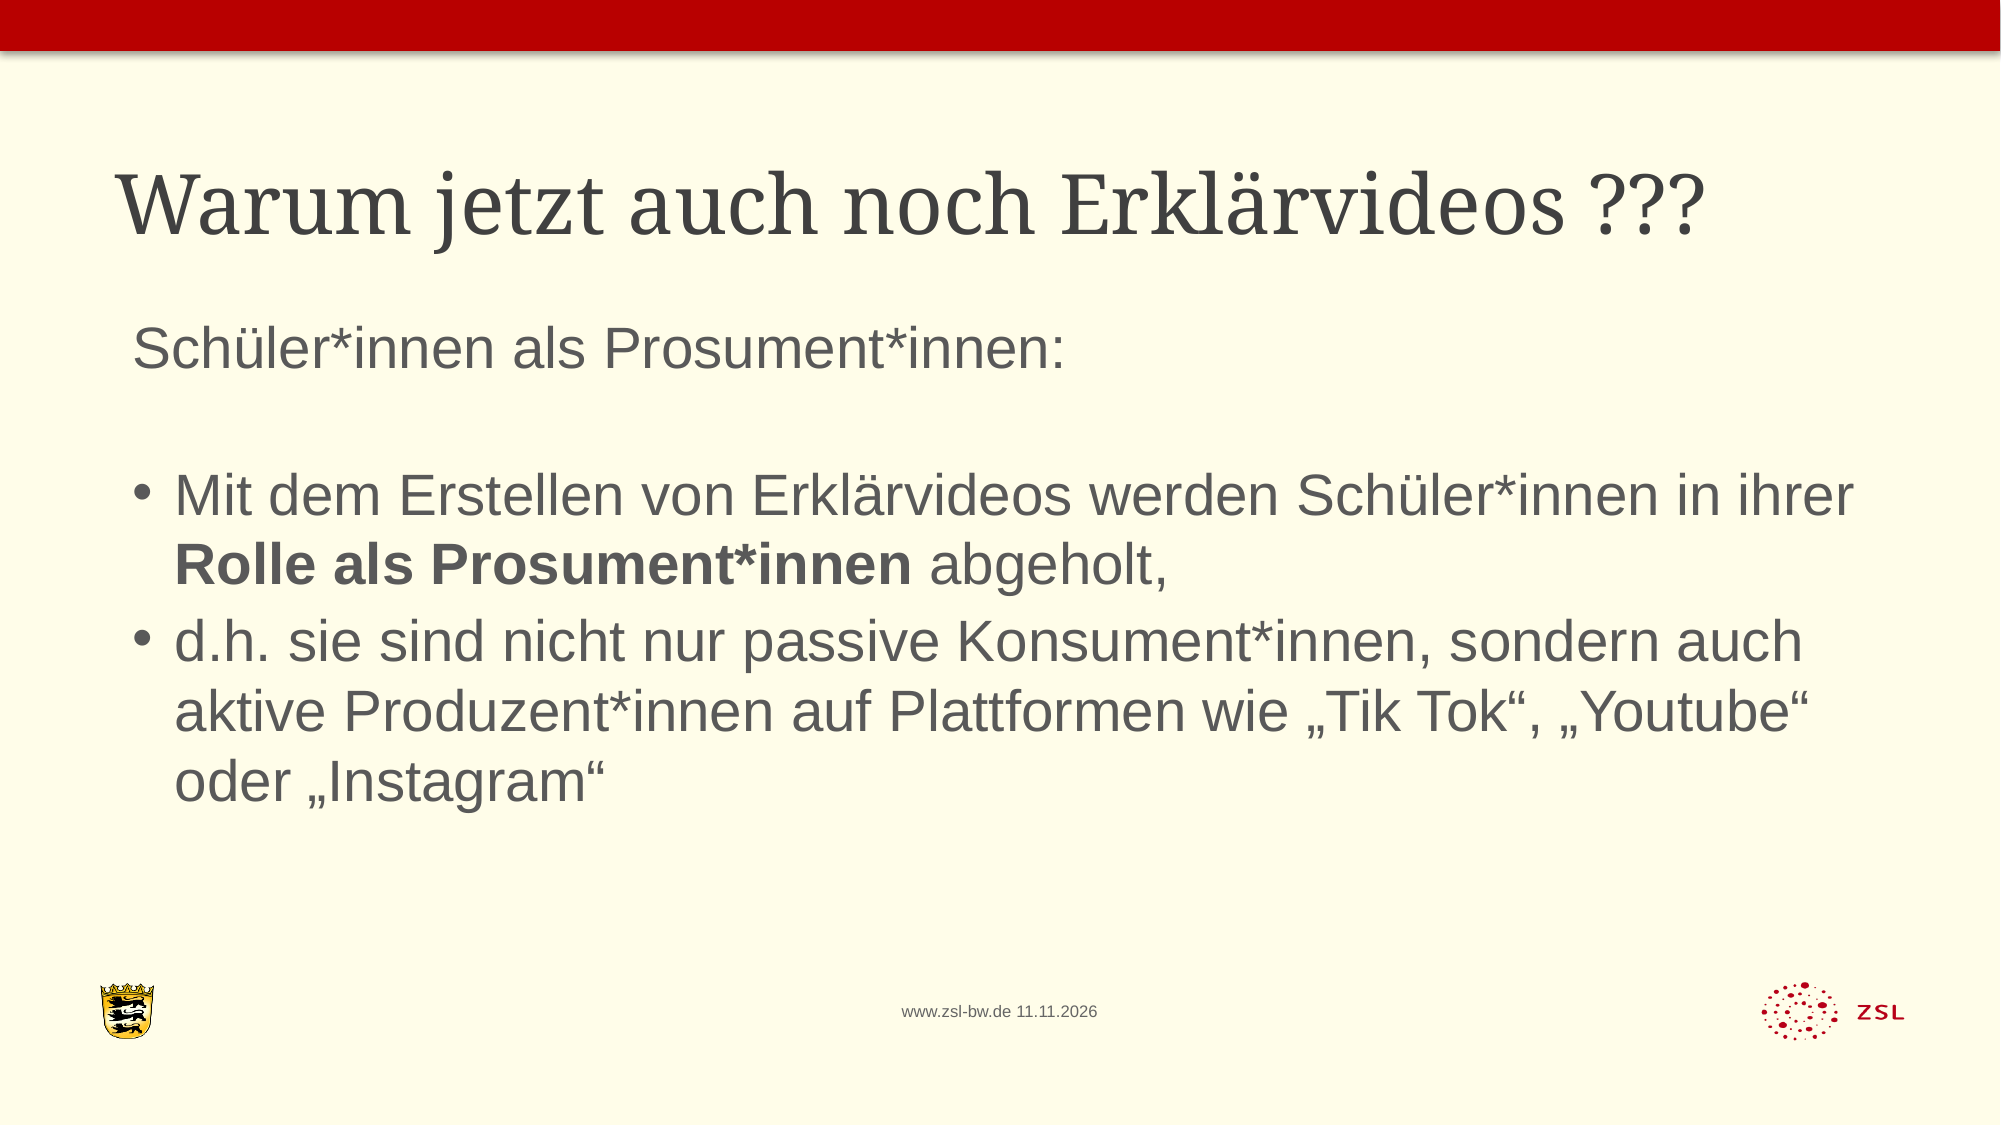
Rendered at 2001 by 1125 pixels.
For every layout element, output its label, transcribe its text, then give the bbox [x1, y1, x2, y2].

picture [98, 981, 156, 1041]
list Schüler*innen als Prosument*innen: Mit dem Erstellen von Erklärvideos werden Schüler*innen in ihrer Rolle als Prosument*innen abgeholt, d.h. sie sind nicht nur passive Konsument*innen, sondern auch aktive Produzent*innen auf Plattformen wie „Tik Tok“, „Youtube“ oder „Instagram“ [99, 302, 1900, 965]
title Warum jetzt auch noch Erklärvideos ??? [99, 113, 1900, 289]
picture [1760, 981, 1905, 1041]
